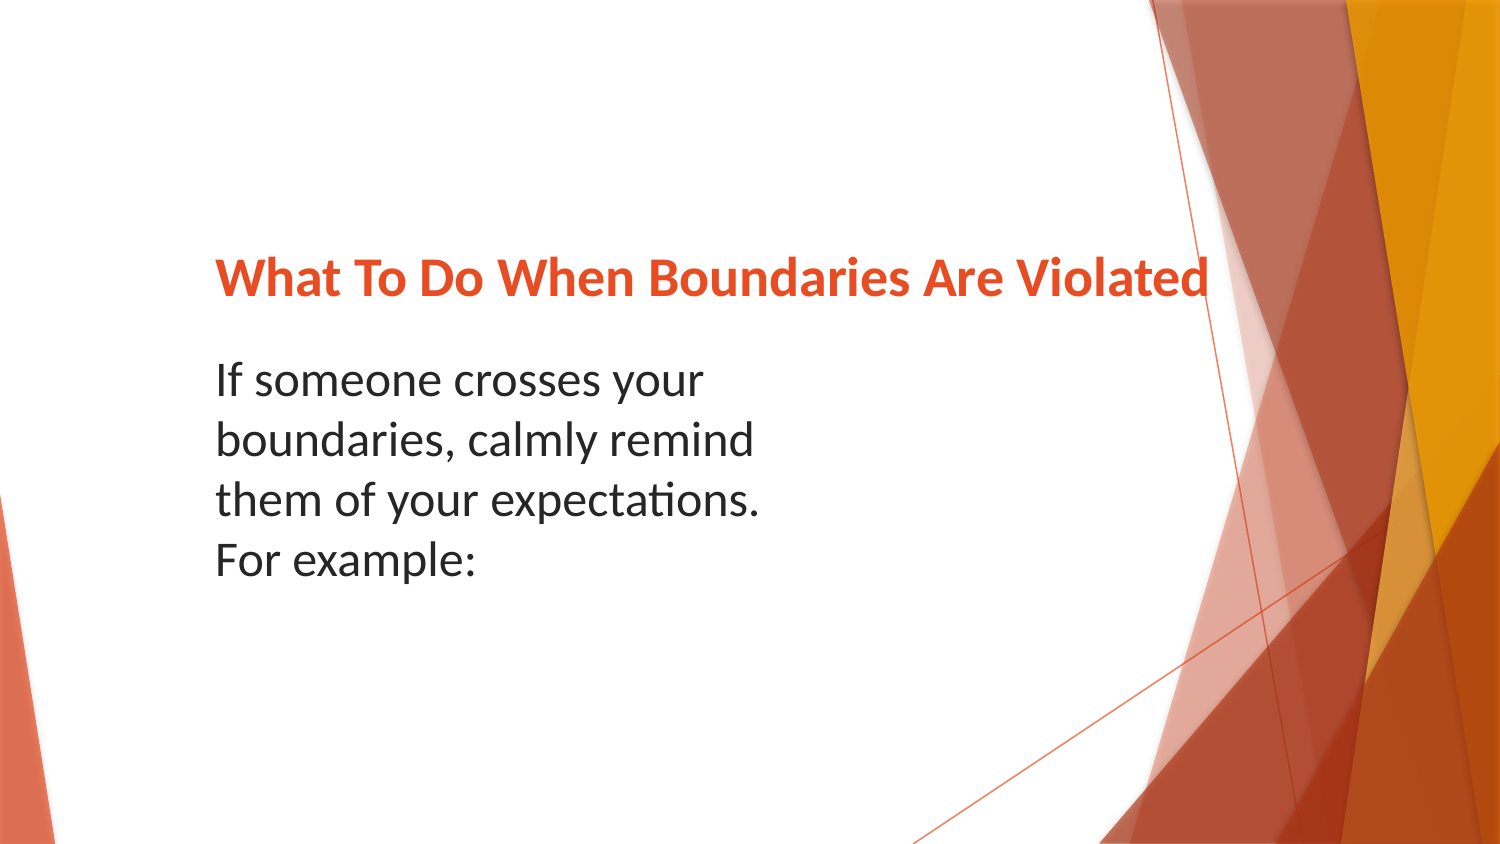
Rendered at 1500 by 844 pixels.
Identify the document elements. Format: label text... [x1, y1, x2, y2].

list If someone crosses your boundaries, calmly remind them of your expectations. For example: [200, 339, 845, 765]
title What To Do When Boundaries Are Violated [200, 232, 1258, 332]
